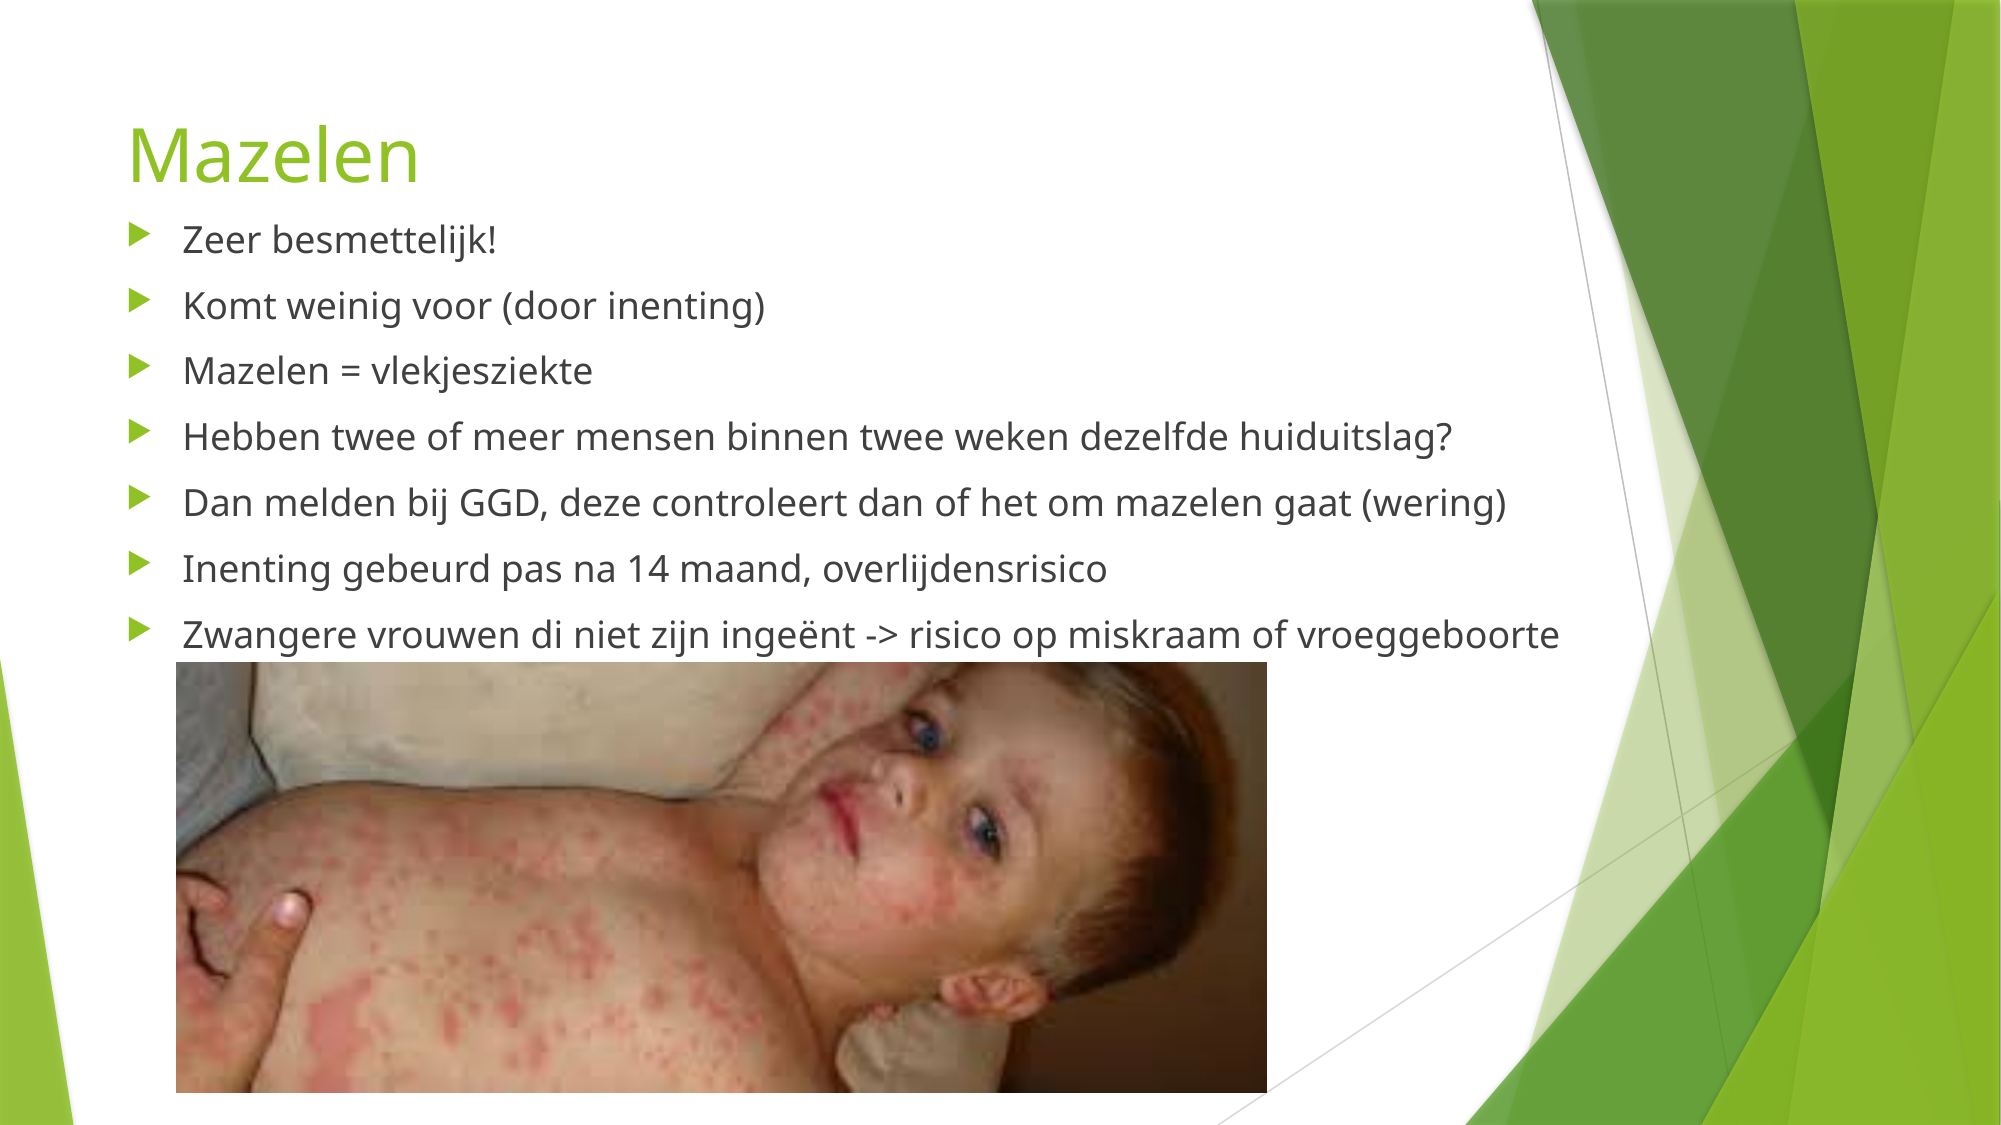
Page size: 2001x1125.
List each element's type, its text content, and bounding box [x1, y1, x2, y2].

picture [176, 661, 1267, 1094]
list Zeer besmettelijk! Komt weinig voor (door inenting) Mazelen = vlekjesziekte Hebben twee of meer mensen binnen twee weken dezelfde huiduitslag? Dan melden bij GGD, deze controleert dan of het om mazelen gaat (wering) Inenting gebeurd pas na 14 maand, overlijdensrisico Zwangere vrouwen di niet zijn ingeënt -> risico op miskraam of vroeggeboorte [111, 208, 1620, 845]
title Mazelen [111, 99, 1522, 208]
